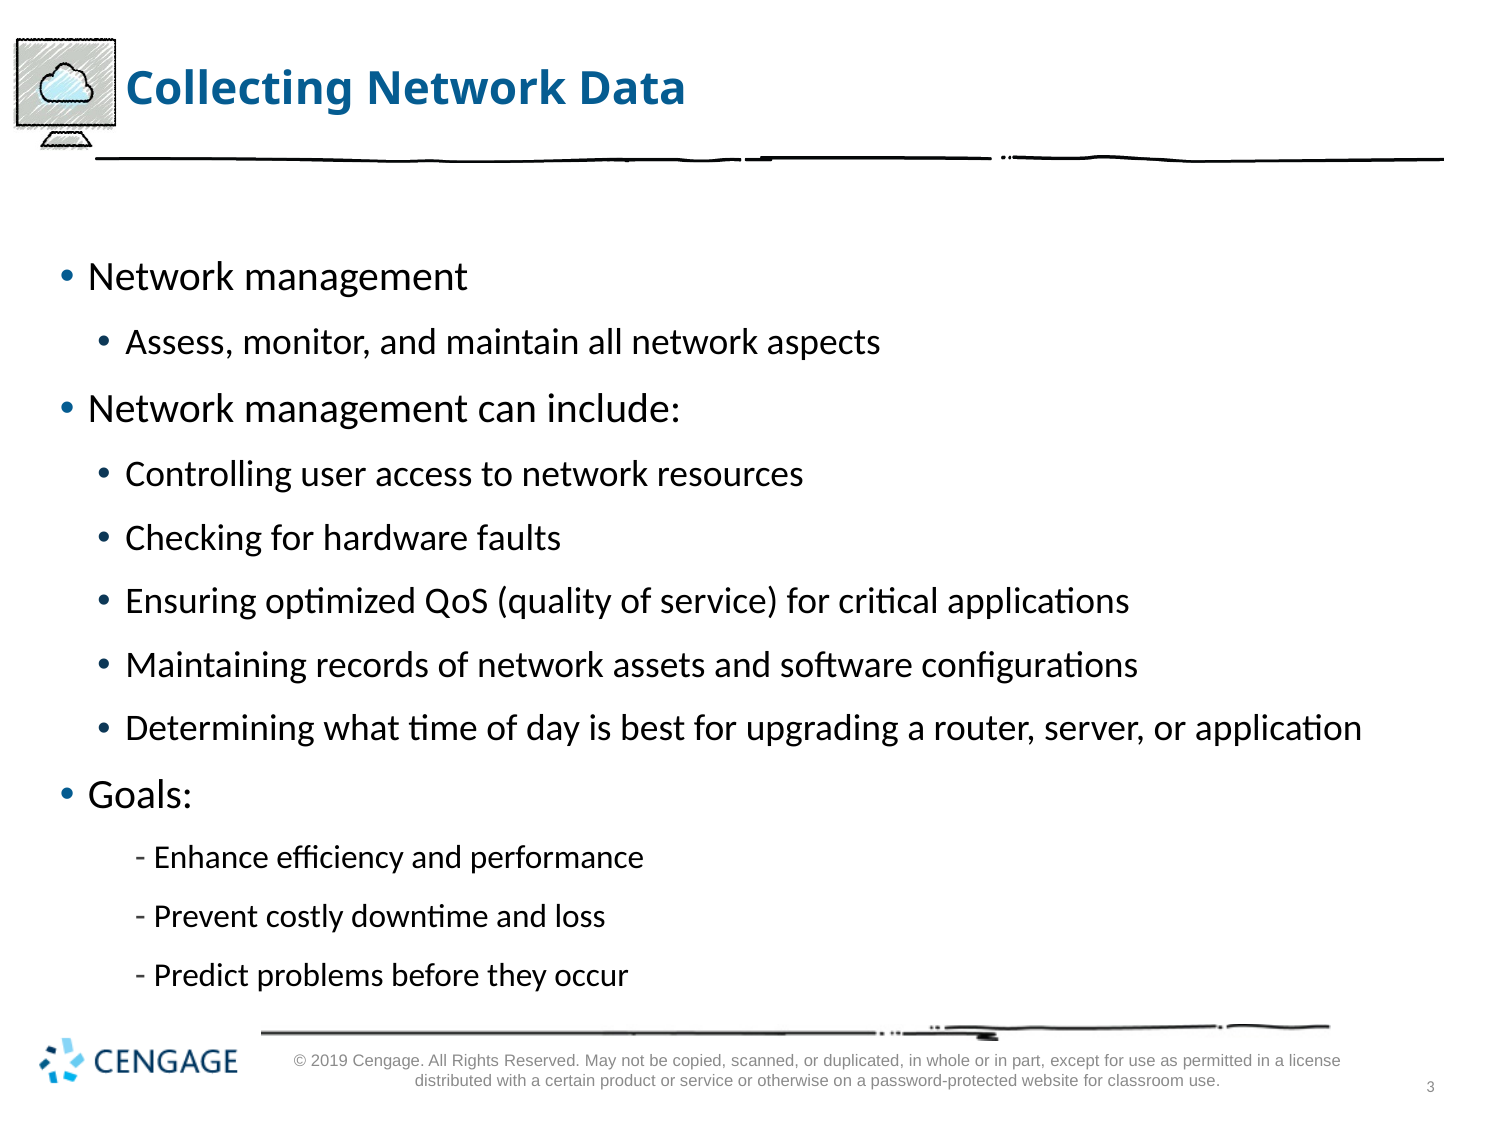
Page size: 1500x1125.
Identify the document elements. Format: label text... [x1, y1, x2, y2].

picture [261, 1024, 1331, 1041]
picture [95, 155, 1444, 163]
picture [19, 1024, 250, 1096]
footer © 2019 Cengage. All Rights Reserved. May not be copied, scanned, or duplicated, in whole or in part, except for use as permitted in a license distributed with a certain product or service or otherwise on a password-protected website for classroom use. [262, 1050, 1375, 1091]
picture [13, 36, 117, 151]
list Network management Assess, monitor, and maintain all network aspects Network management can include: Controlling user access to network resources Checking for hardware faults Ensuring optimized Q o S (quality of service) for critical applications Maintaining records of network assets and software configurations Determining what time of day is best for upgrading a router, server, or application Goals: Enhance efficiency and performance Prevent costly downtime and loss Predict problems before they occur [59, 252, 1441, 1002]
title Collecting Network Data [125, 66, 1442, 116]
